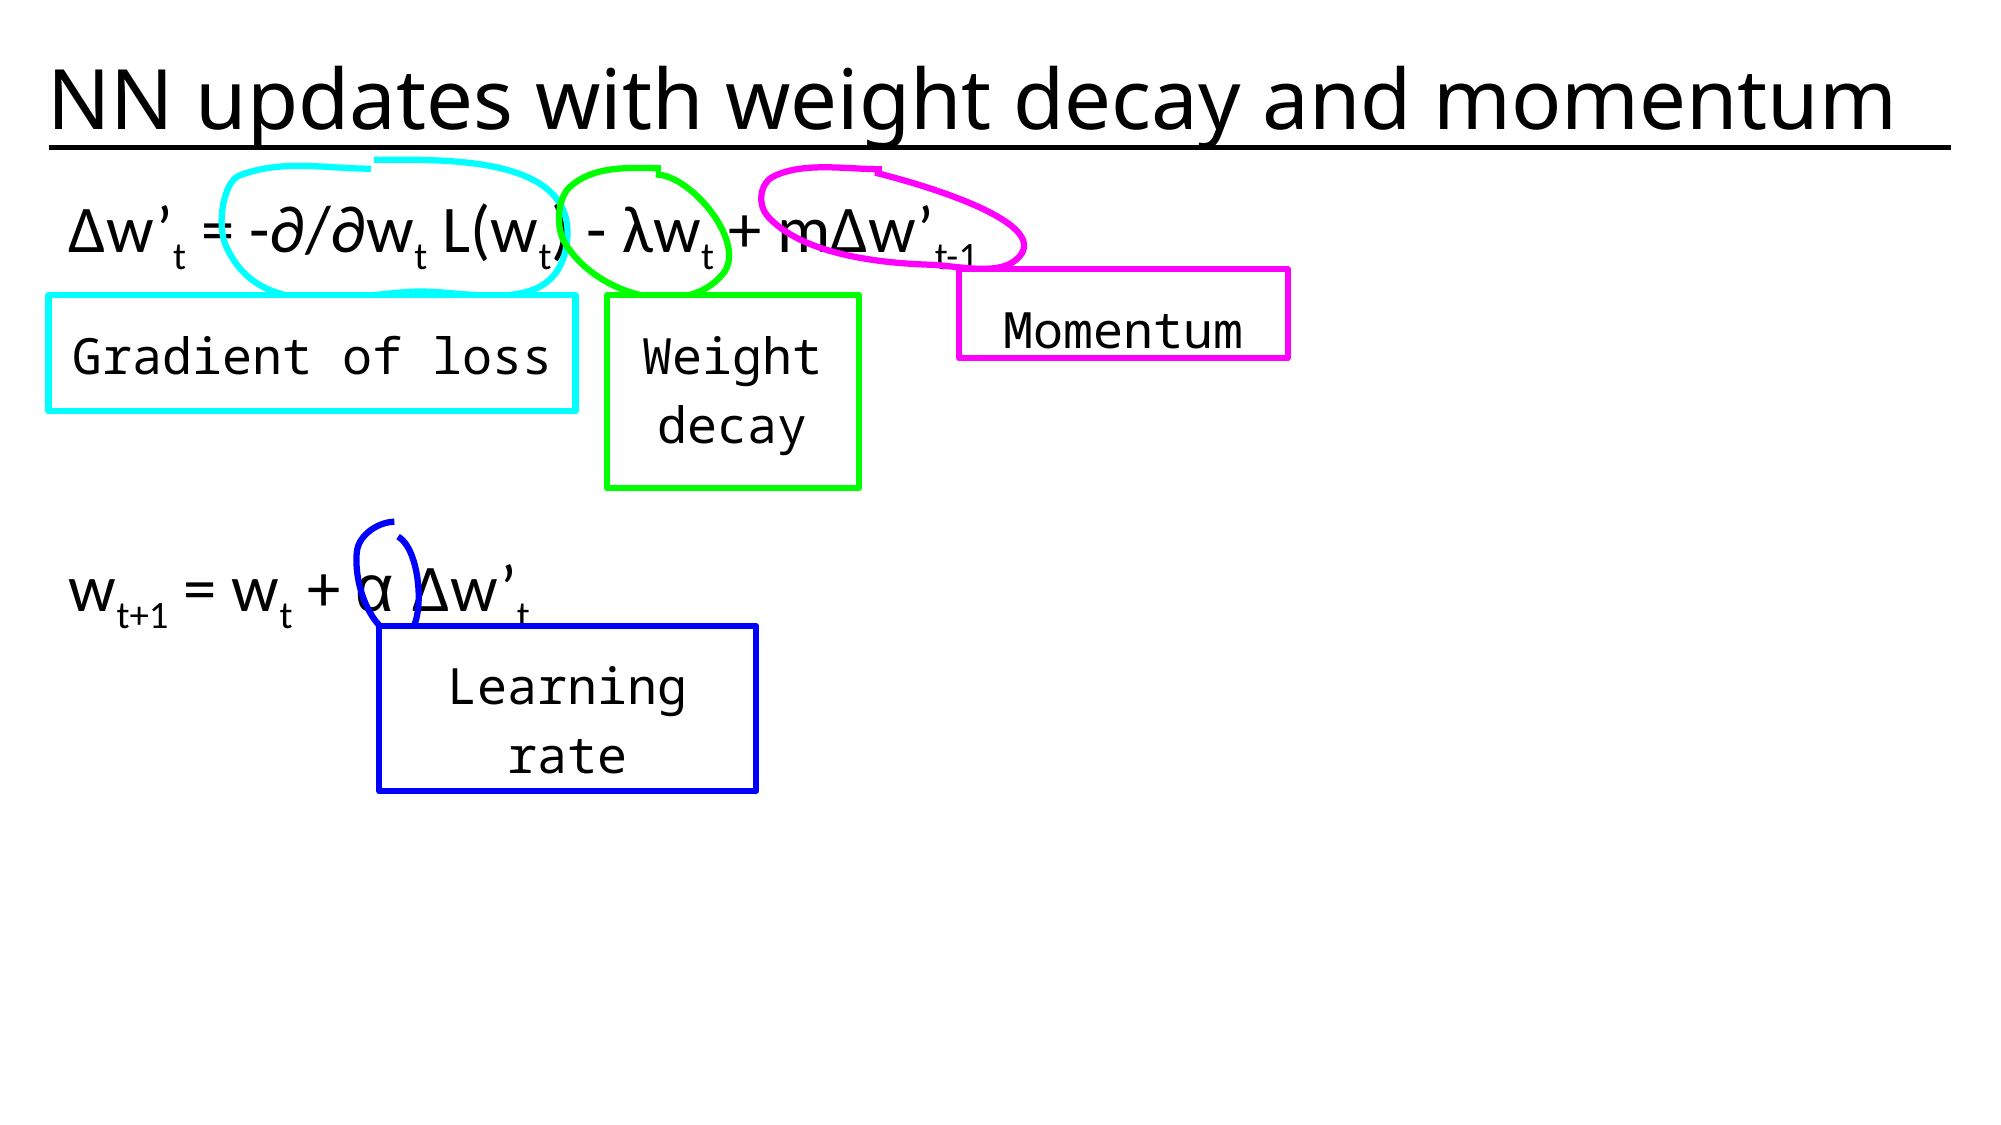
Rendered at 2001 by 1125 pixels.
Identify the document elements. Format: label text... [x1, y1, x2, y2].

text_box [221, 159, 567, 295]
text_box [356, 521, 419, 625]
list Δw’t = -∂/∂wt L(wt) - λwt + mΔw’t-1 wt+1 = wt + α Δw’t [48, 167, 1952, 1099]
title NN updates with weight decay and momentum [27, 42, 1972, 168]
text_box Gradient of loss [48, 295, 576, 412]
text_box Momentum [958, 269, 1288, 358]
text_box Weight decay [607, 295, 859, 489]
text_box Learning rate [379, 625, 756, 792]
text_box [559, 167, 730, 295]
text_box [761, 167, 1025, 269]
